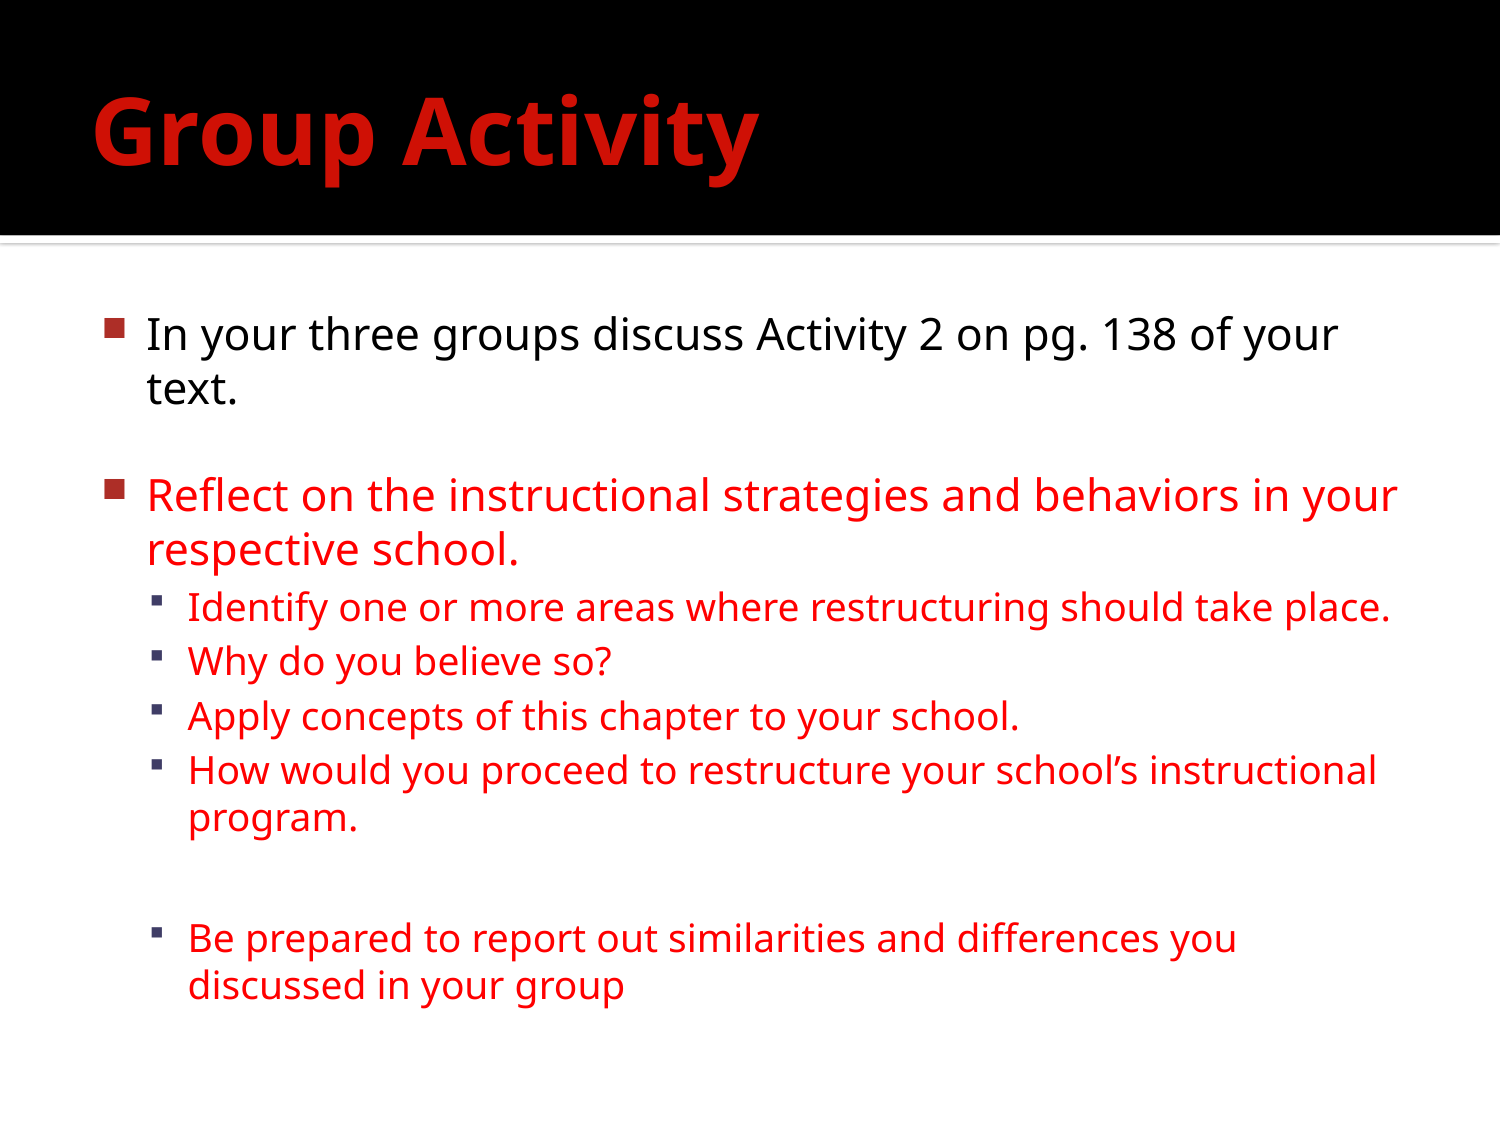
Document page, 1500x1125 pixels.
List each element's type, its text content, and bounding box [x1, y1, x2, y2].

title Group Activity [75, 25, 1425, 231]
list In your three groups discuss Activity 2 on pg. 138 of your text. Reflect on the instructional strategies and behaviors in your respective school. Identify one or more areas where restructuring should take place. Why do you believe so? Apply concepts of this chapter to your school. How would you proceed to restructure your school’s instructional program. Be prepared to report out similarities and differences you discussed in your group [75, 291, 1425, 1050]
